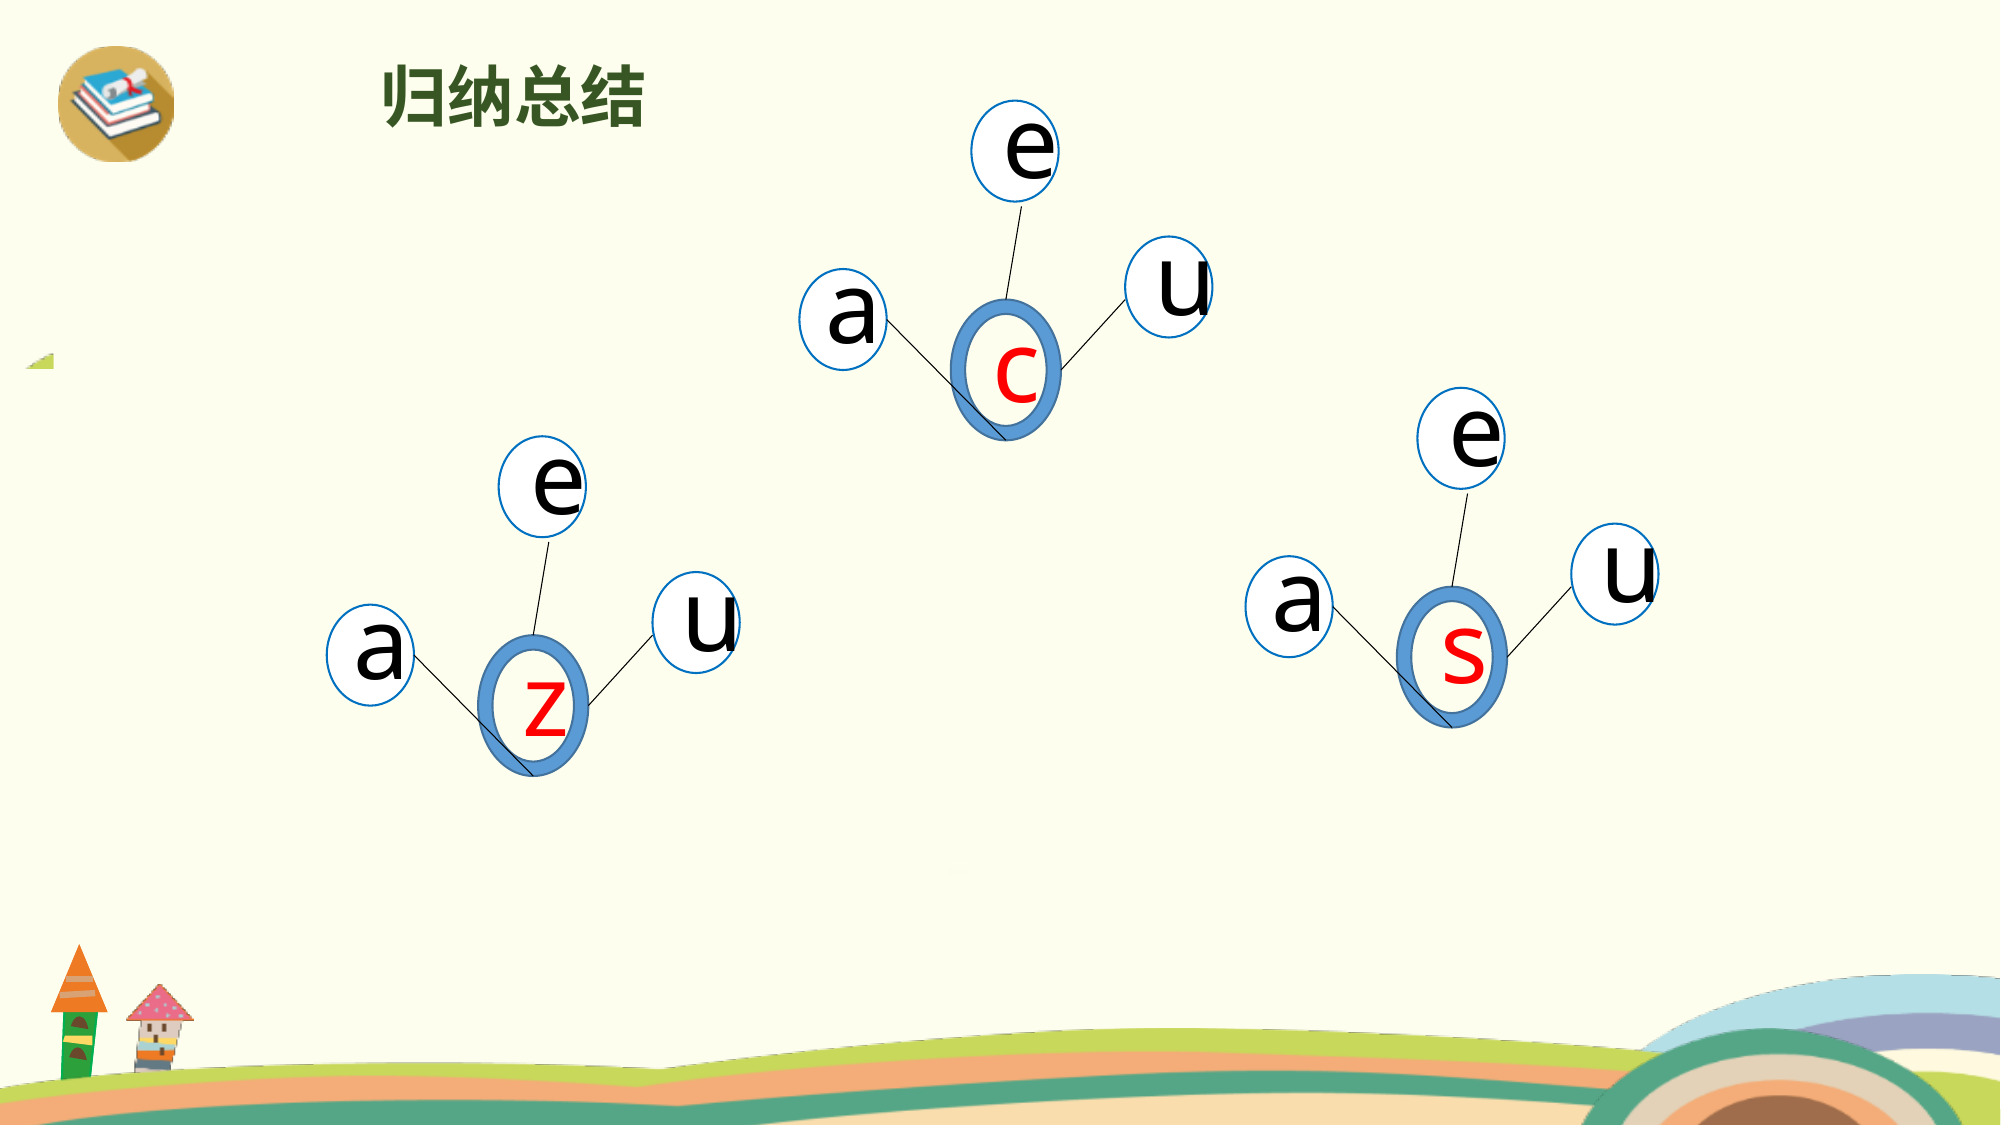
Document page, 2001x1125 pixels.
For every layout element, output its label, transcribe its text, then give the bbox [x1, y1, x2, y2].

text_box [799, 71, 1213, 441]
picture [0, 0, 2001, 1125]
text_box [326, 407, 740, 776]
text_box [1245, 358, 1659, 728]
text_box 归纳总结 [365, 47, 663, 143]
